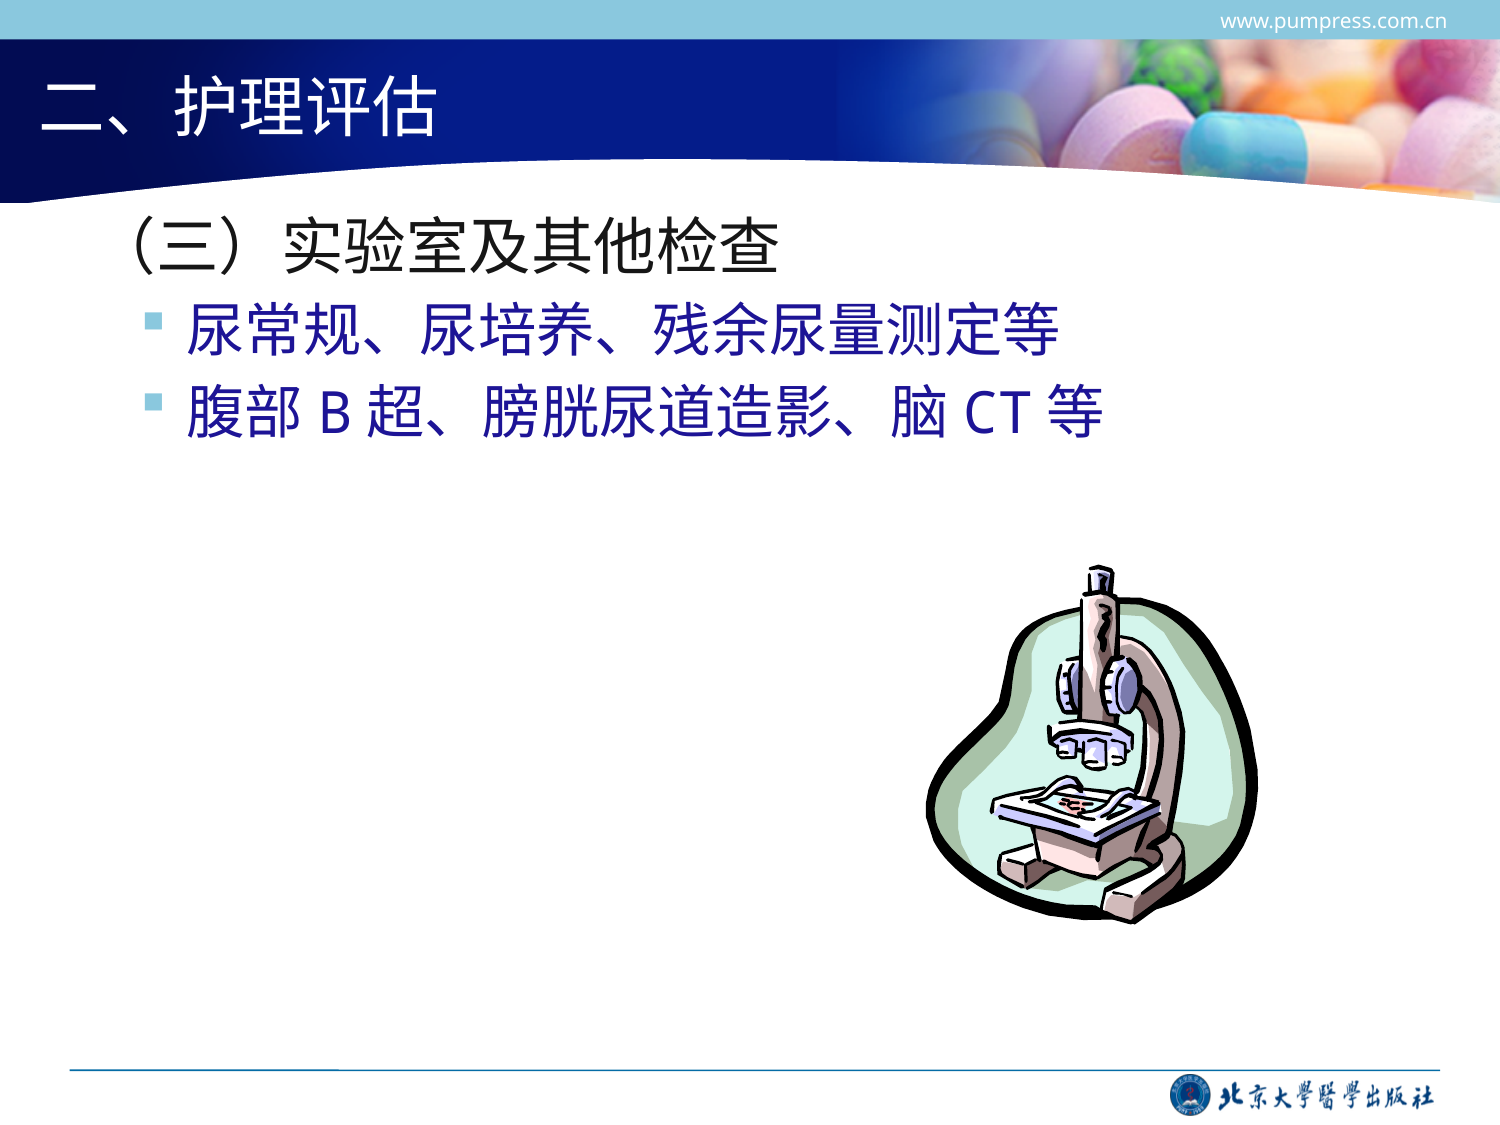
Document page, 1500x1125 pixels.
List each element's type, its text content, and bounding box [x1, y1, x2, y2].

list （三）实验室及其他检查 尿常规、尿培养、残余尿量测定等 腹部B超、膀胱尿道造影、脑CT等 [49, 198, 1463, 1026]
title 二、护理评估 [23, 58, 1349, 152]
picture [0, 40, 1500, 203]
picture [1170, 1074, 1436, 1118]
picture [925, 562, 1262, 929]
slide_number www.pumpress.com.cn [1024, 0, 1463, 38]
